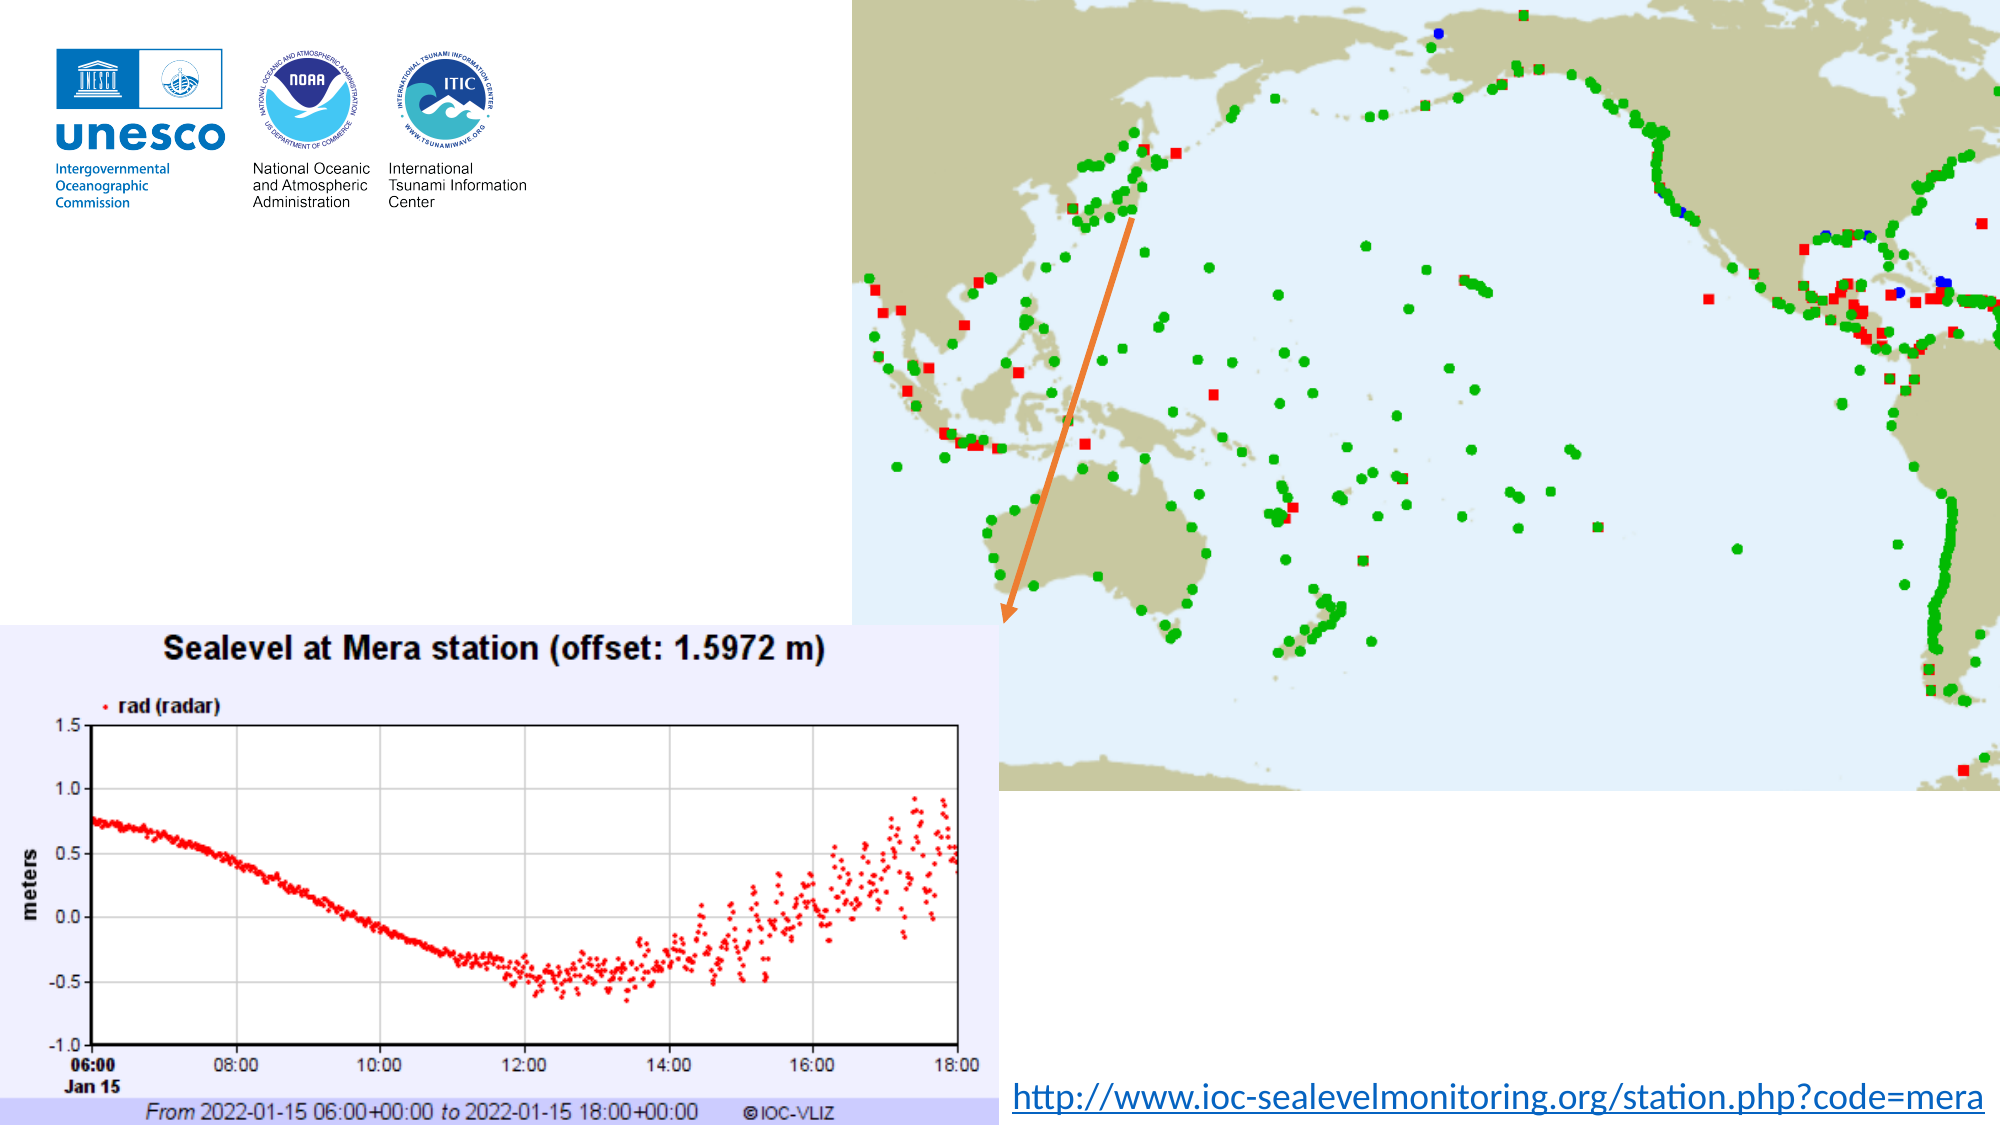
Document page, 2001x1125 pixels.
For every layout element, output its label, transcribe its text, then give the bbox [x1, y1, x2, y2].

picture [0, 0, 2000, 1125]
text_box http://www.ioc-sealevelmonitoring.org/station.php?code=mera [999, 1064, 2000, 1125]
picture [43, 35, 527, 221]
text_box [1003, 217, 1132, 624]
